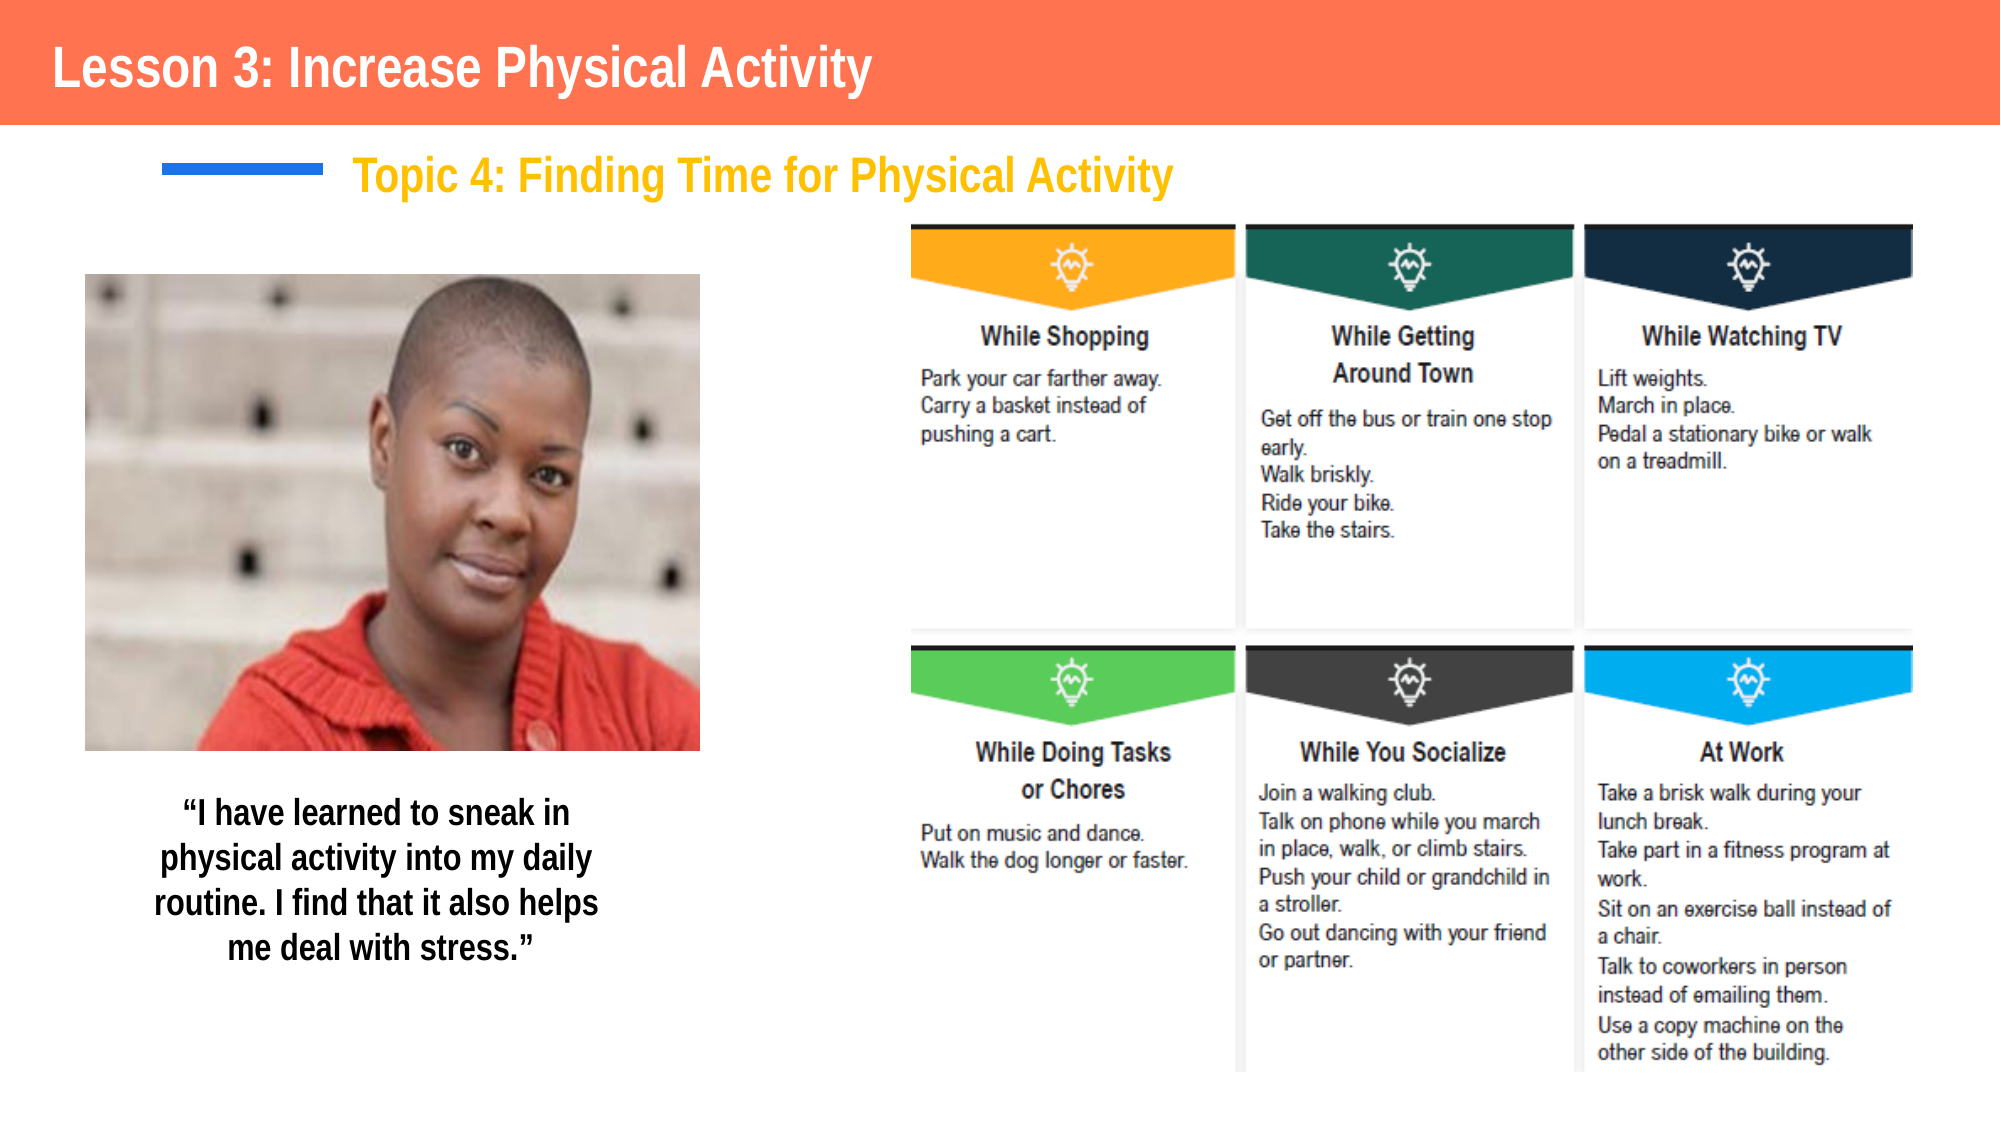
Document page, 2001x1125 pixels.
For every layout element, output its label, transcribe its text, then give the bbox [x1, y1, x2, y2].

text_box “I have learned to sneak in physical activity into my daily routine. I find that it also helps me deal with stress.” [85, 780, 677, 976]
text_box Lesson 3: Increase Physical Activity [37, 22, 2000, 107]
picture [85, 274, 700, 751]
picture [911, 201, 1913, 1072]
text_box [0, 0, 2000, 125]
title Topic 4: Finding Time for Physical Activity [337, 134, 1937, 198]
